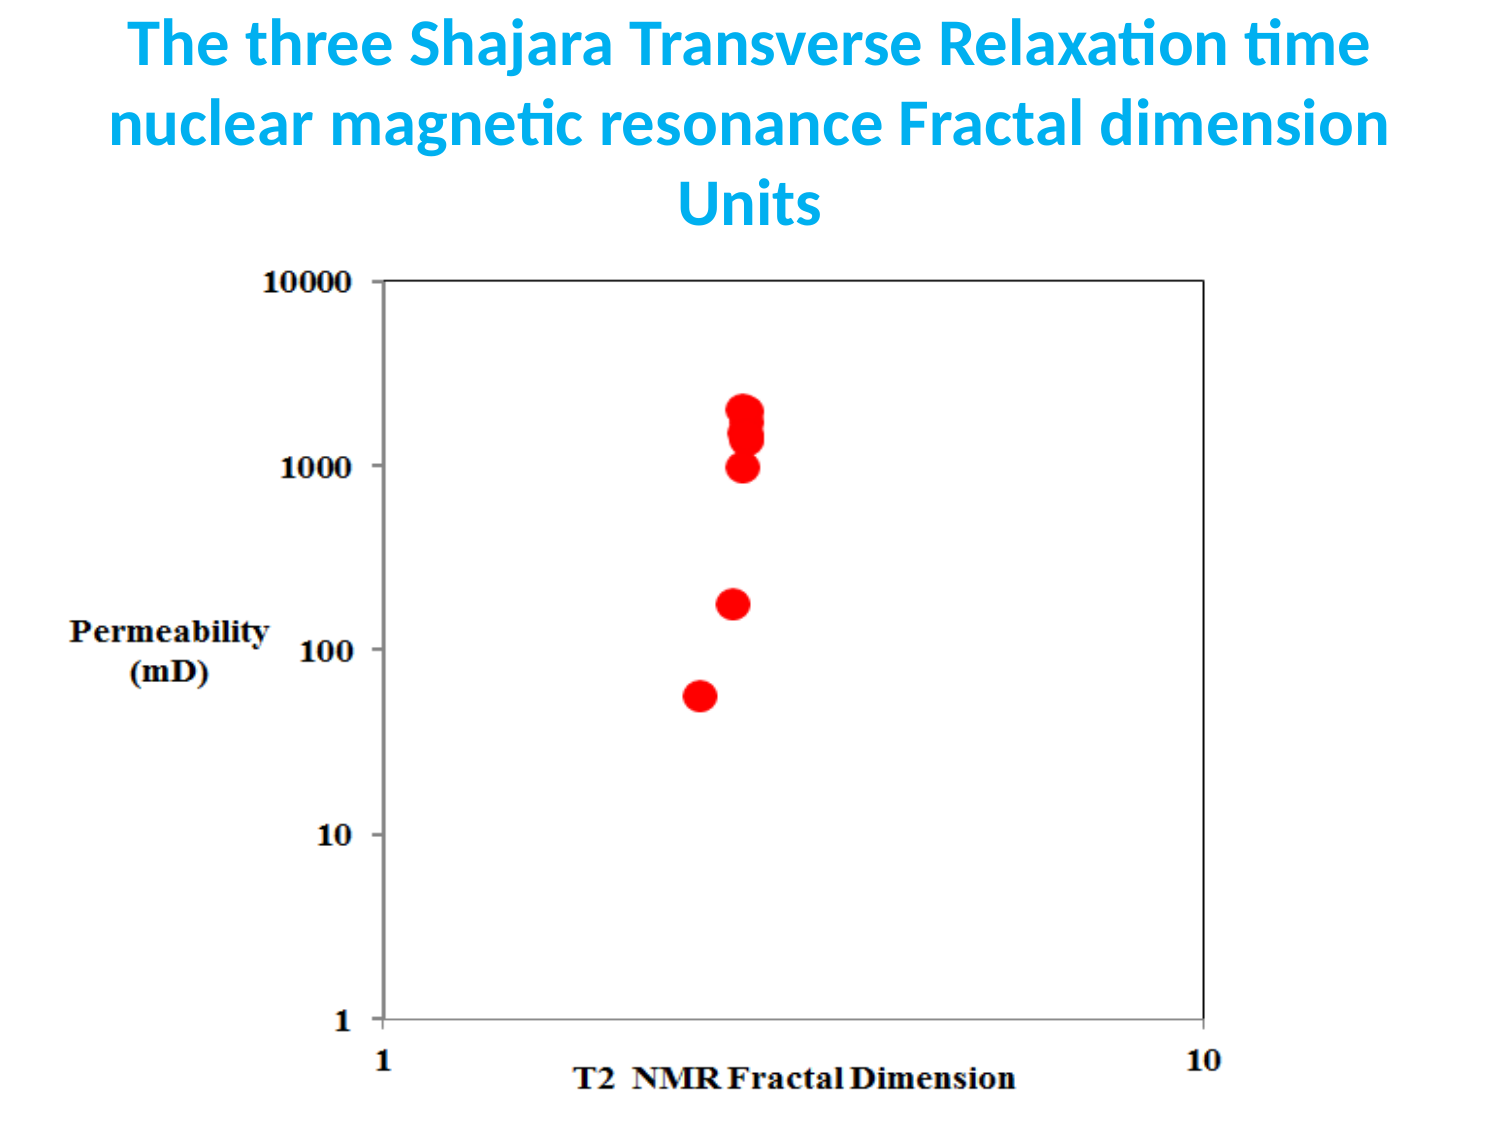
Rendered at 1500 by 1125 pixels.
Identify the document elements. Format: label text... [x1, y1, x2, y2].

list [62, 237, 1238, 1101]
title The three Shajara Transverse Relaxation time nuclear magnetic resonance Fractal dimension Units [24, 12, 1475, 225]
